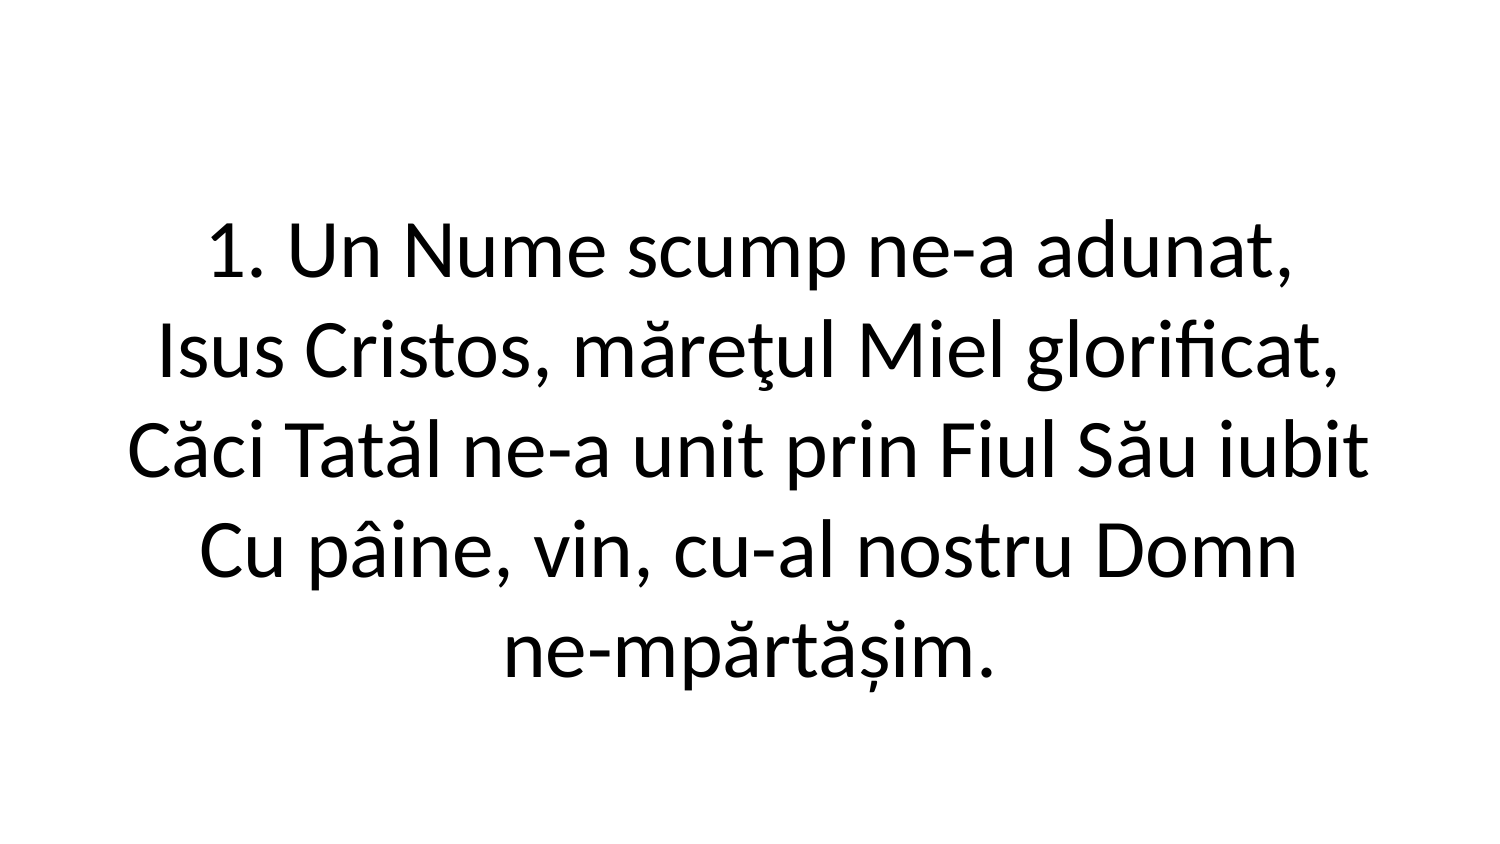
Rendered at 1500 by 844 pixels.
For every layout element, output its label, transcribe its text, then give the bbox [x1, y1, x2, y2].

text_box 1. Un Nume scump ne-a adunat, Isus Cristos, măreţul Miel glorificat, Căci Tatăl ne-a unit prin Fiul Său iubit Cu pâine, vin, cu-al nostru Domn ne-mpărtășim. [112, 142, 1388, 702]
